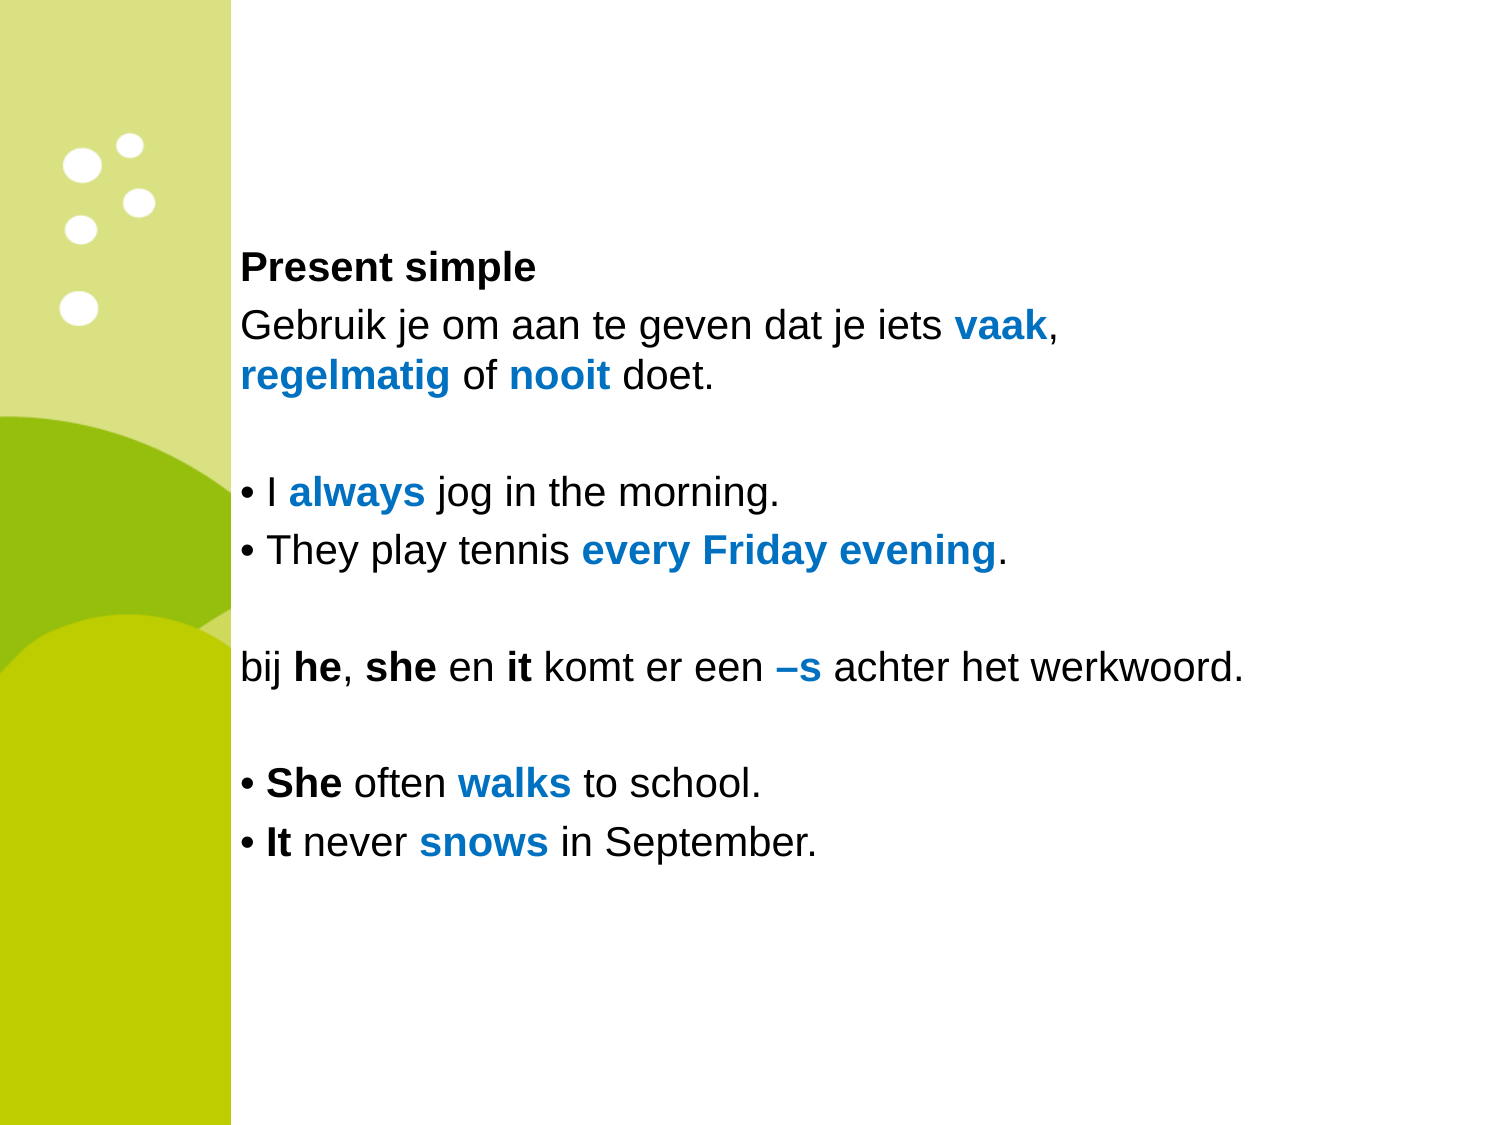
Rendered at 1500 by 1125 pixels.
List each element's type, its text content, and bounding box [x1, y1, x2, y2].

picture [0, 0, 231, 1125]
subtitle Present simple Gebruik je om aan te geven dat je iets vaak, regelmatig of nooit doet. • I always jog in the morning. • They play tennis every Friday evening. bij he, she en it komt er een –s achter het werkwoord. • She often walks to school. • It never snows in September. [235, 231, 1275, 925]
